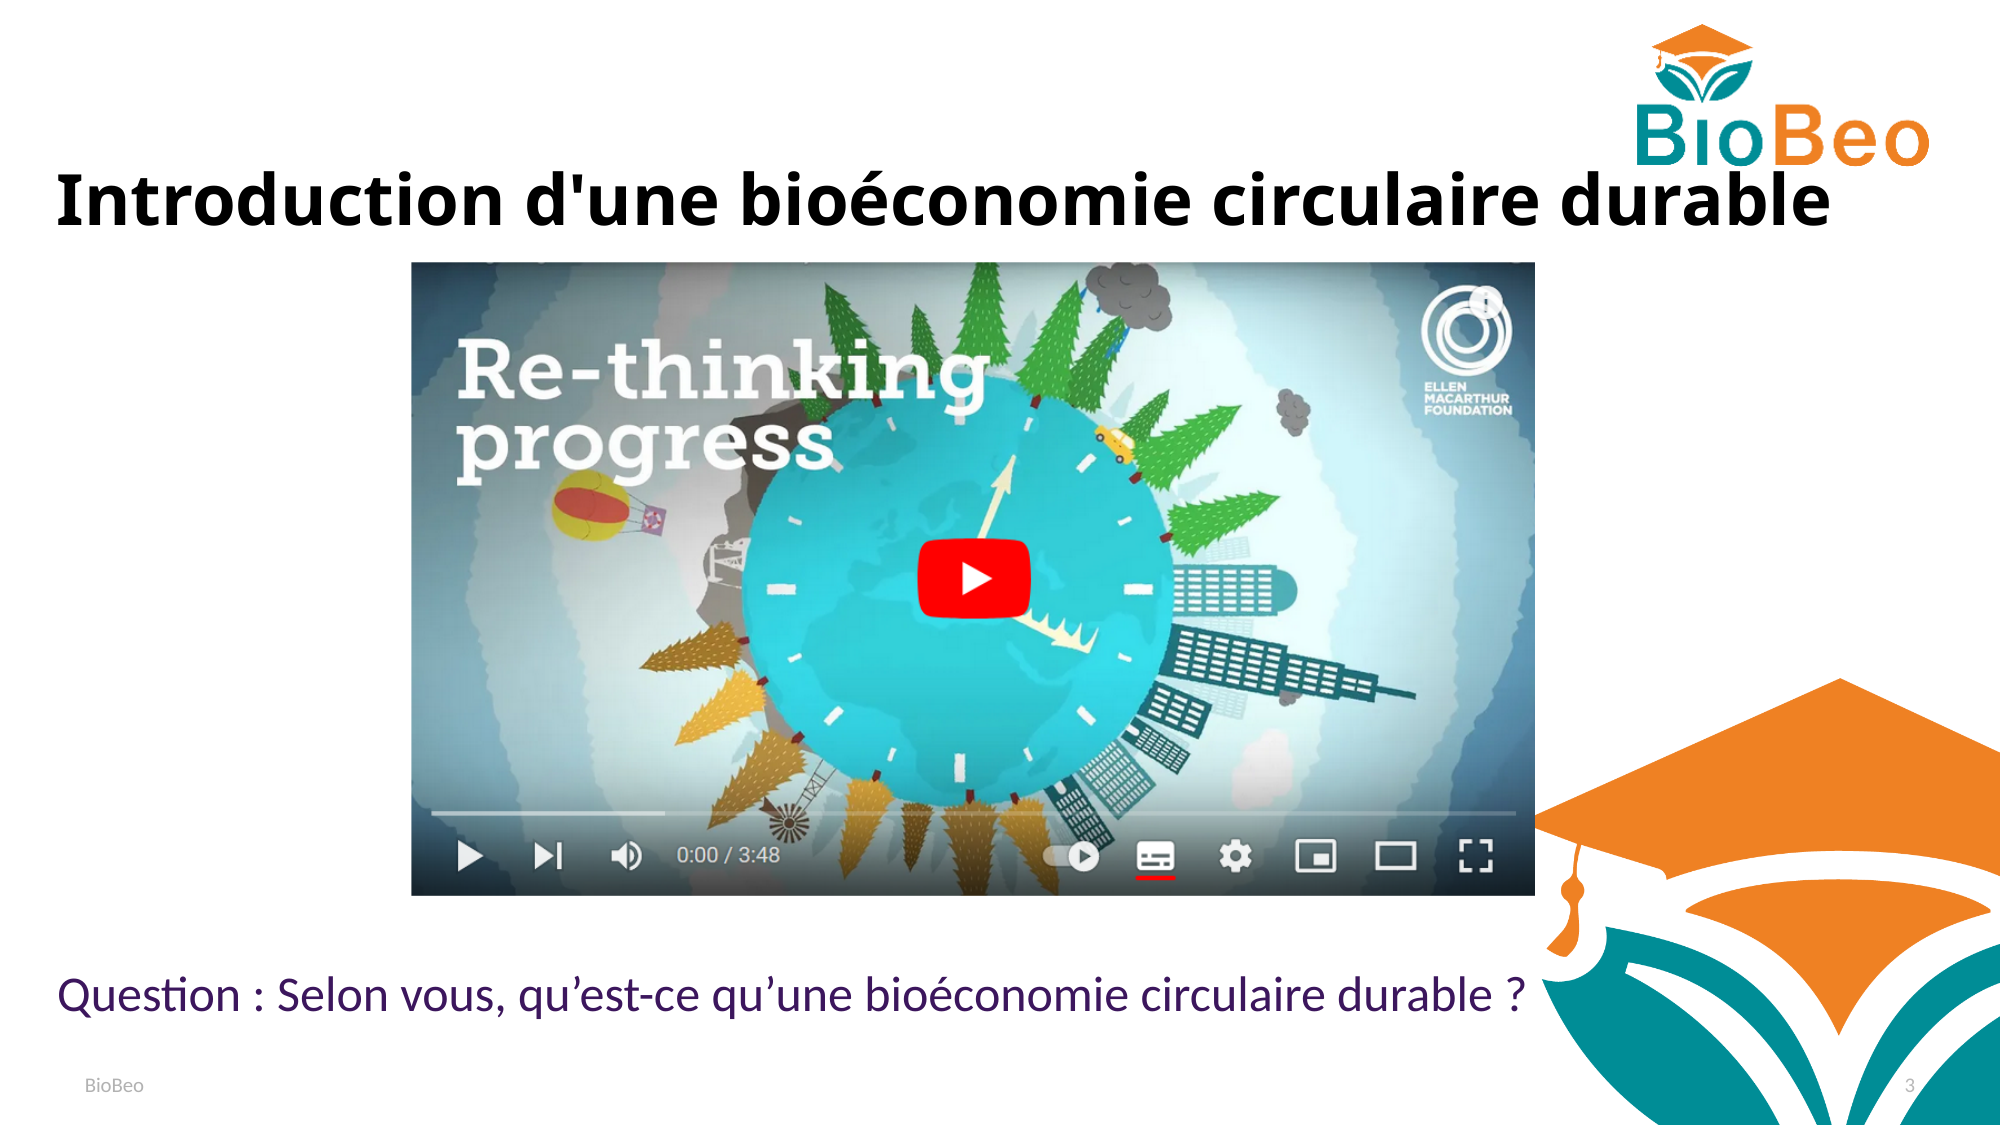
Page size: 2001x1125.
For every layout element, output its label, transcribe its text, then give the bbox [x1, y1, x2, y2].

picture [1635, 22, 1931, 168]
picture [407, 259, 2000, 1125]
title Introduction d'une bioéconomie circulaire durable [41, 128, 1903, 277]
slide_number 3 [1818, 1065, 1931, 1103]
footer BioBeo [69, 1065, 1805, 1103]
subtitle Question : Selon vous, qu’est-ce qu’une bioéconomie circulaire durable ? [39, 954, 1903, 1038]
